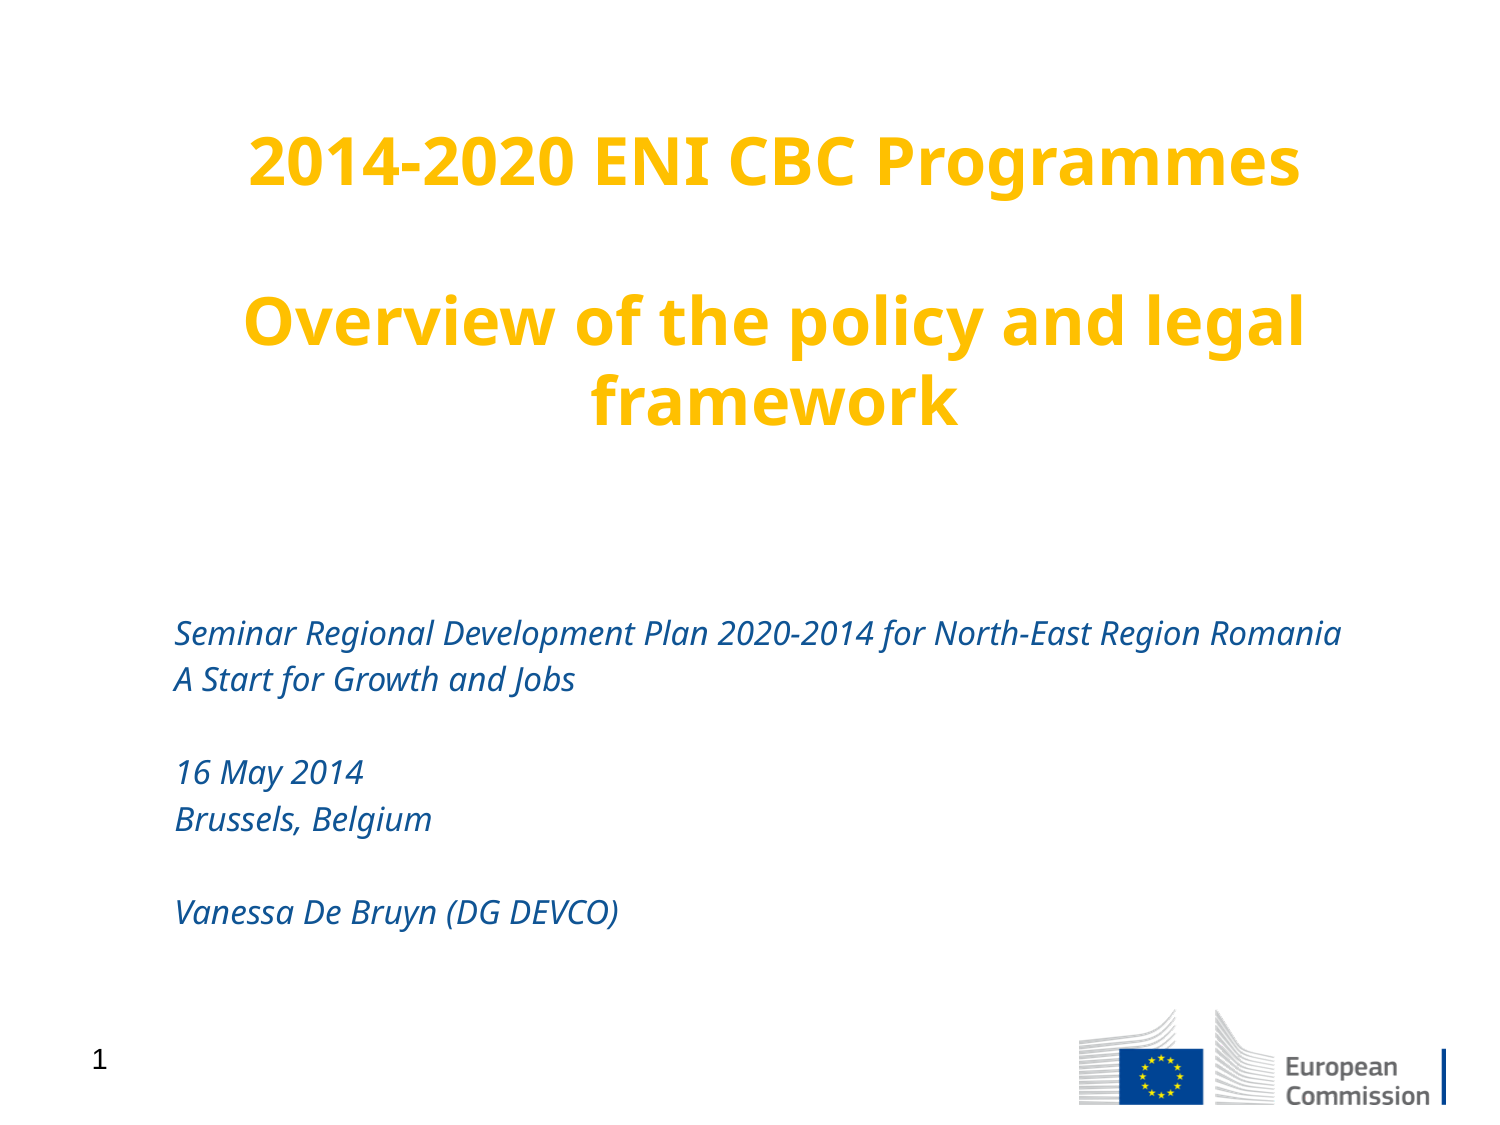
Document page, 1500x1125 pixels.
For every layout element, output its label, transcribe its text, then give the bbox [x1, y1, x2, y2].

title 2014-2020 ENI CBC Programmes Overview of the policy and legal framework [76, 125, 1416, 433]
list Bodil Persson (DG DEVCO) Seminar Regional Development Plan 2020-2014 for North-East Region Romania A Start for Growth and Jobs 16 May 2014 Brussels, Belgium Vanessa De Bruyn (DG DEVCO) [159, 562, 1412, 1012]
picture [1078, 1008, 1447, 1106]
slide_number 1 [76, 1032, 427, 1112]
